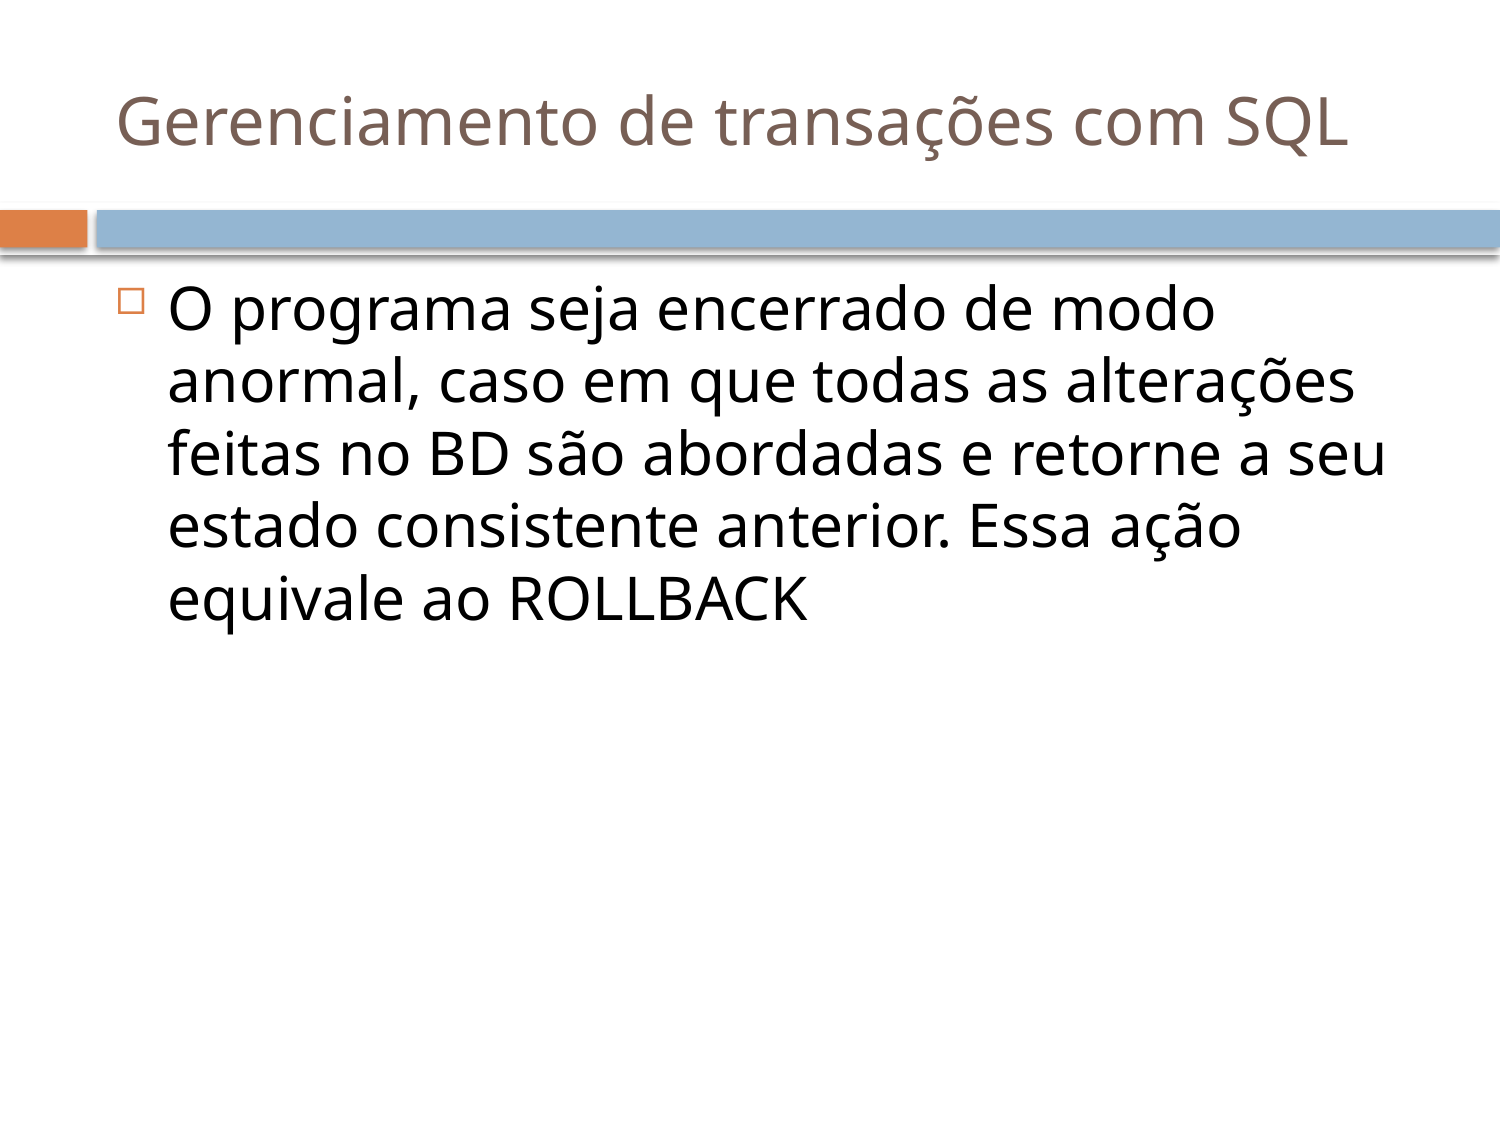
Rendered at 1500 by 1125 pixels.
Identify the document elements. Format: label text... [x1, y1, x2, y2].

title Gerenciamento de transações com SQL [100, 37, 1438, 200]
list O programa seja encerrado de modo anormal, caso em que todas as alterações feitas no BD são abordadas e retorne a seu estado consistente anterior. Essa ação equivale ao ROLLBACK [100, 262, 1438, 1000]
